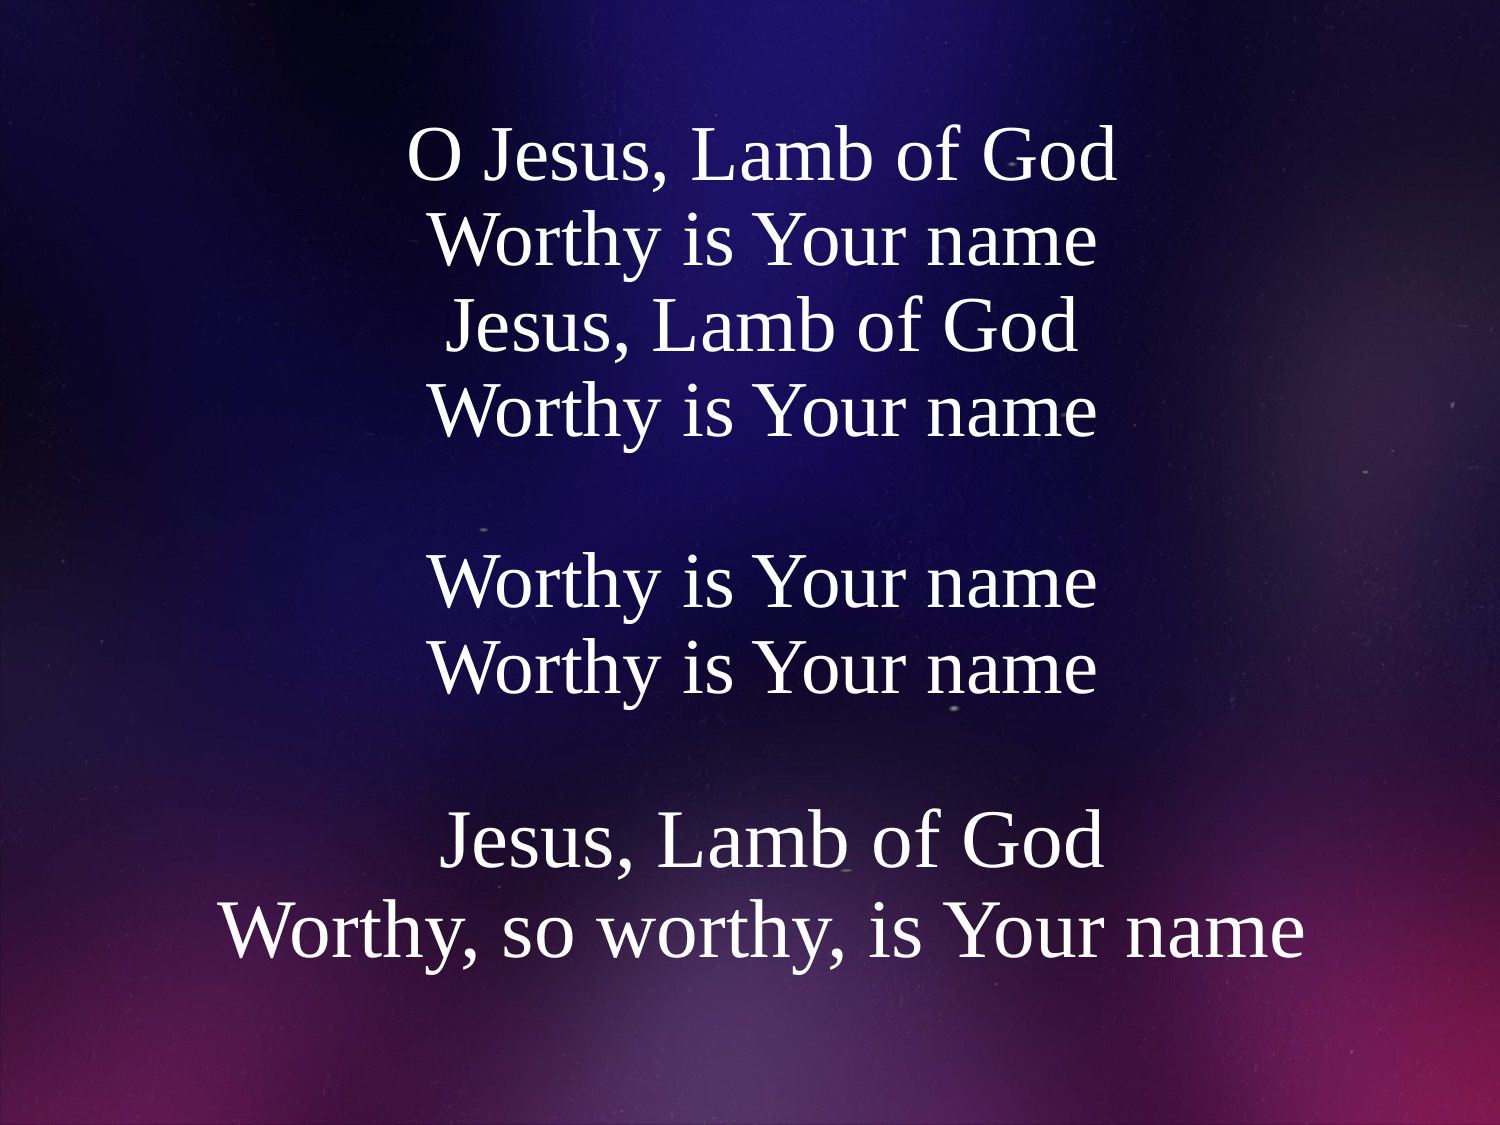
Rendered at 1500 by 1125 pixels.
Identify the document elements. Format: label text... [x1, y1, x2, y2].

title O Jesus, Lamb of God Worthy is Your name Jesus, Lamb of God Worthy is Your name Worthy is Your name Worthy is Your name Jesus, Lamb of God Worthy, so worthy, is Your name [50, 450, 1475, 638]
picture [0, 0, 1500, 1125]
